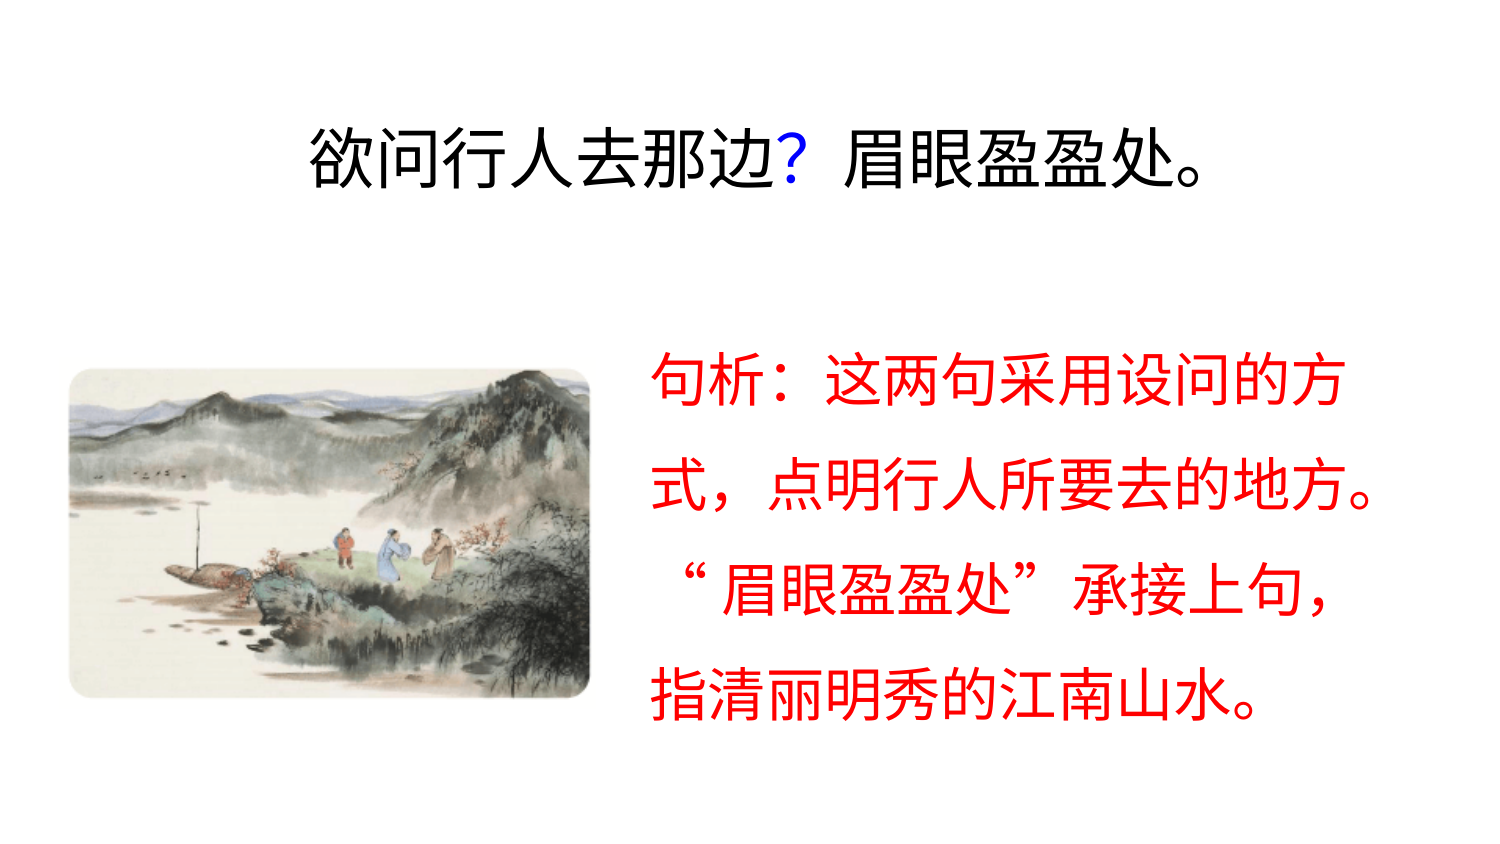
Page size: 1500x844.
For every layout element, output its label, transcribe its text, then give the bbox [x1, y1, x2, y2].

text_box 句析：这两句采用设问的方式，点明行人所要去的地方。 “眉眼盈盈处”承接上句，指清丽明秀的江南山水。 [634, 301, 1398, 736]
text_box 欲问行人去那边？眉眼盈盈处。 [293, 109, 1258, 205]
picture [59, 357, 596, 710]
